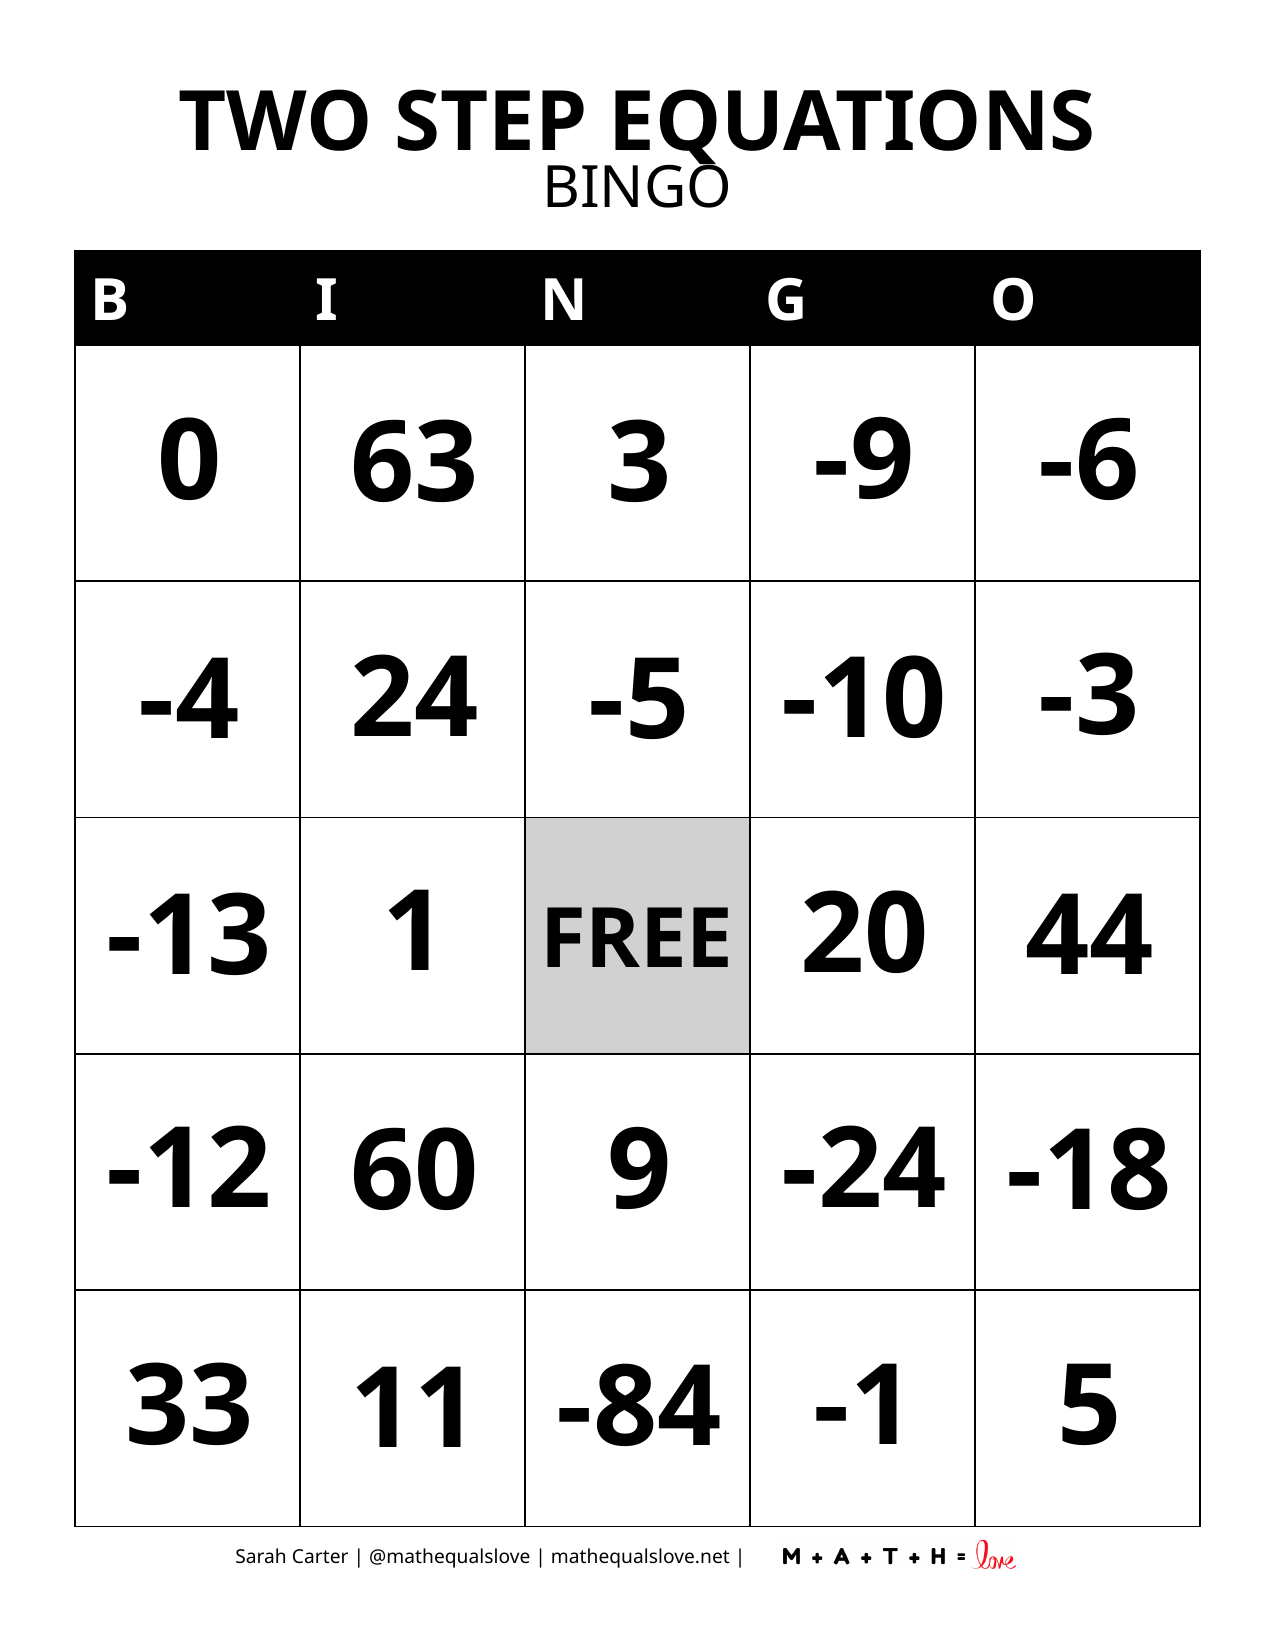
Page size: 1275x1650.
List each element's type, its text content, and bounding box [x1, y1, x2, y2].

table_cell [751, 1055, 974, 1138]
text_box 5 [978, 1375, 1203, 1423]
text_box 1 [300, 902, 528, 950]
text_box 20 [750, 904, 978, 952]
table_cell [76, 717, 299, 817]
table_cell [301, 480, 524, 580]
table_cell [76, 478, 299, 580]
table_header G [751, 251, 974, 344]
table_cell [976, 954, 1199, 1053]
text_box -4 [75, 669, 303, 717]
table_cell [976, 1291, 1199, 1375]
table_cell [526, 582, 749, 669]
table_cell [526, 346, 749, 432]
table_cell [751, 346, 974, 429]
table_cell [976, 478, 1199, 580]
table_cell [526, 1188, 749, 1289]
text_box 44 [975, 906, 1203, 954]
text_box 3 [528, 432, 753, 480]
text_box -18 [975, 1141, 1203, 1189]
table_cell [301, 715, 524, 817]
table_cell [76, 346, 299, 430]
text_box TWO STEP EQUATIONS [74, 59, 1200, 175]
table_cell [76, 1186, 299, 1289]
table_cell [301, 1189, 524, 1289]
table_cell [301, 950, 524, 1053]
text_box -6 [975, 430, 1203, 478]
table_cell [976, 1189, 1199, 1289]
text_box -10 [750, 668, 978, 716]
text_box -84 [525, 1376, 753, 1424]
table_cell FREE [526, 818, 749, 1053]
table_cell [751, 477, 974, 580]
text_box BINGO [74, 175, 1200, 226]
table_cell [301, 1055, 524, 1141]
table_cell [976, 582, 1199, 665]
text_box -24 [750, 1138, 978, 1186]
text_box -3 [975, 665, 1203, 713]
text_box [220, 1535, 1055, 1576]
table_cell [976, 713, 1199, 817]
text_box 63 [300, 432, 528, 480]
text_box 0 [75, 430, 303, 478]
text_box -13 [75, 906, 303, 954]
table_cell [76, 954, 299, 1053]
table_cell [976, 818, 1199, 906]
table_cell [751, 582, 974, 668]
table_cell [976, 1055, 1199, 1141]
table_cell [76, 582, 299, 669]
table_header B [76, 251, 299, 344]
table_cell [526, 1424, 749, 1526]
table_cell [76, 818, 299, 906]
table_cell [301, 818, 524, 902]
table_header O [976, 251, 1199, 344]
text_box 24 [300, 667, 528, 715]
table_cell [76, 1291, 299, 1375]
table_cell [301, 1426, 524, 1526]
table_cell [526, 717, 749, 817]
table_cell [76, 1423, 299, 1526]
table_cell [526, 480, 749, 580]
text_box -5 [525, 669, 753, 717]
text_box -12 [75, 1138, 303, 1186]
text_box -9 [750, 429, 978, 477]
table_cell [301, 582, 524, 667]
table_header I [301, 251, 524, 344]
table_cell [976, 1423, 1199, 1526]
table_cell [76, 1055, 299, 1138]
text_box 9 [525, 1140, 753, 1188]
table_cell [751, 1186, 974, 1289]
text_box 60 [300, 1141, 528, 1189]
text_box 33 [75, 1375, 303, 1423]
table_cell [751, 1291, 974, 1375]
table_cell [751, 716, 974, 817]
table_cell [301, 1291, 524, 1378]
table_cell [526, 1055, 749, 1140]
table_cell [751, 952, 974, 1053]
table_cell [751, 1423, 974, 1526]
table_cell [301, 346, 524, 432]
table_cell [751, 818, 974, 904]
table_header N [526, 251, 749, 344]
table_cell [976, 346, 1199, 430]
text_box 11 [300, 1378, 528, 1426]
text_box -1 [750, 1375, 978, 1423]
table_cell [526, 1291, 749, 1376]
